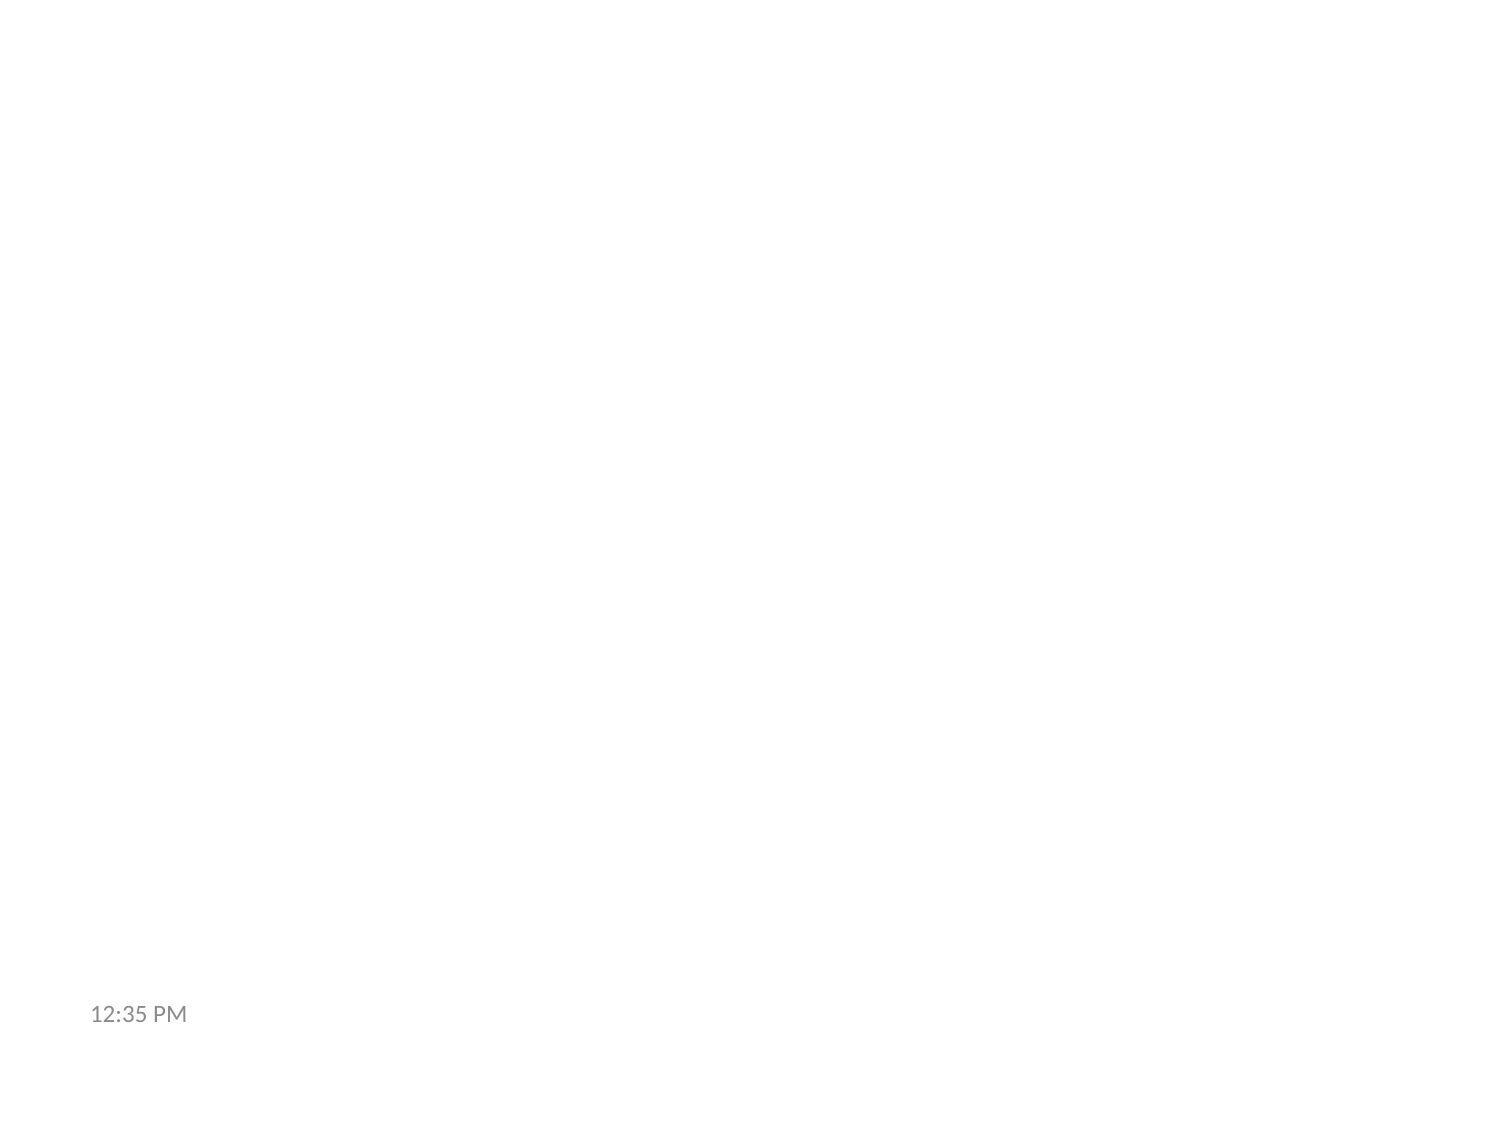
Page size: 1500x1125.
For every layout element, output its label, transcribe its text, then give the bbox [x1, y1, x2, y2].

text_box 3:35 PM [75, 982, 425, 1043]
